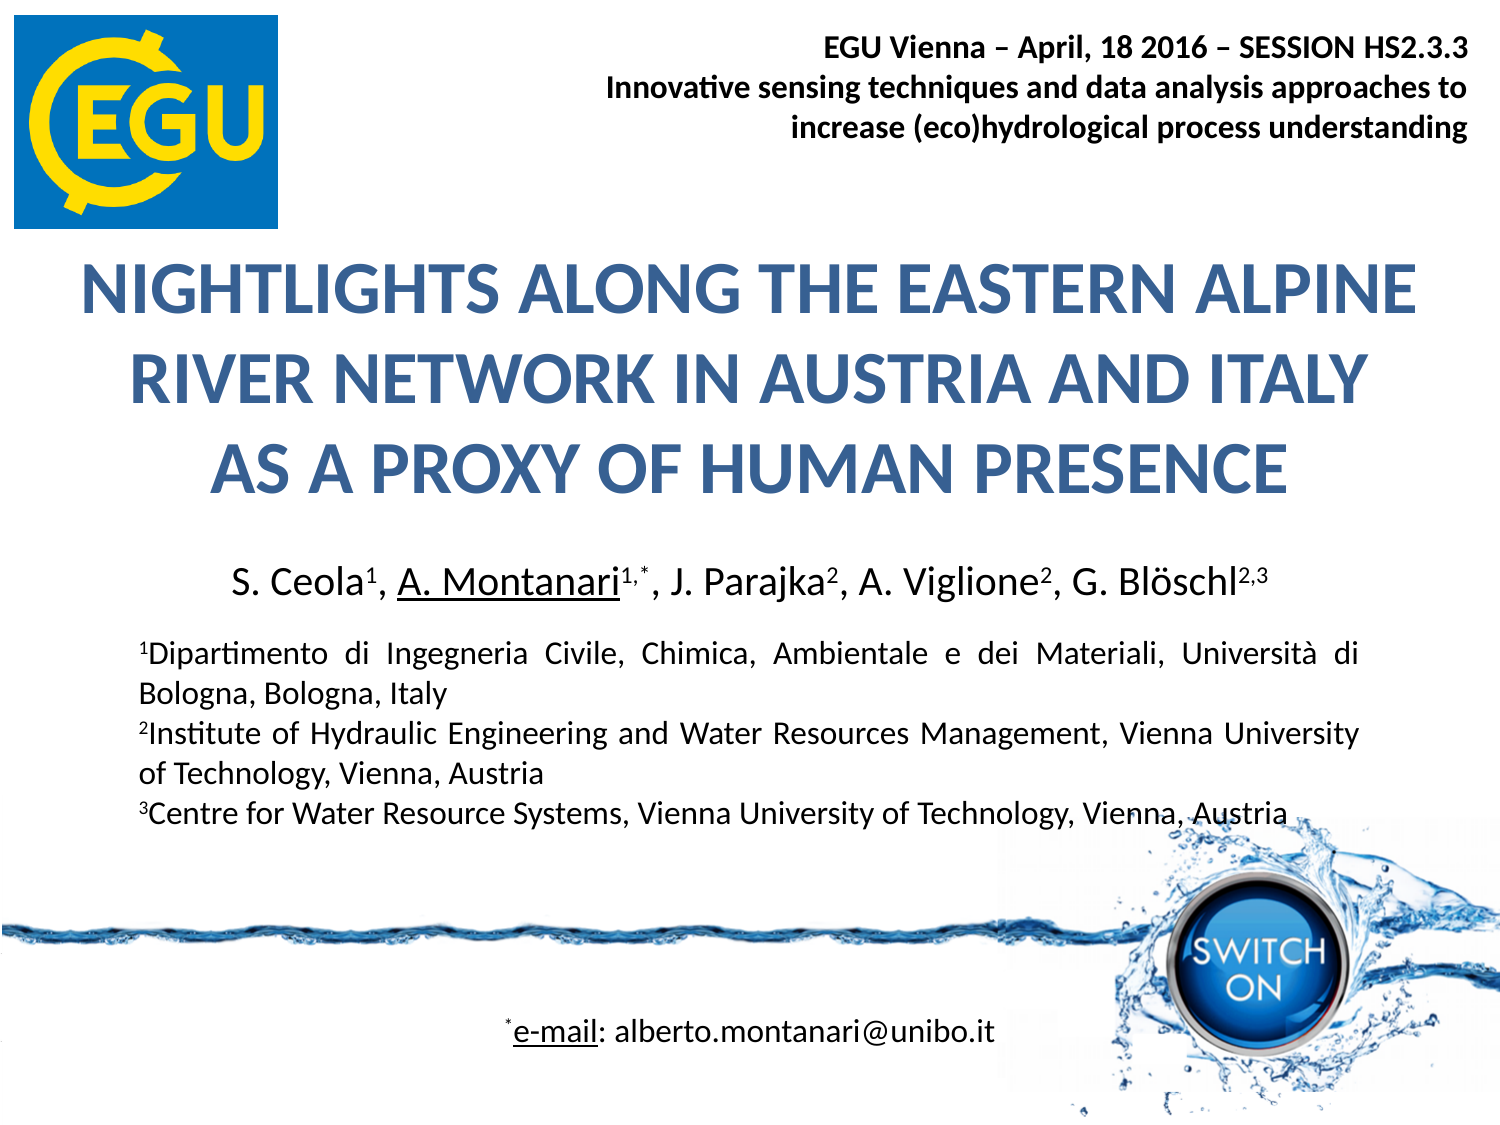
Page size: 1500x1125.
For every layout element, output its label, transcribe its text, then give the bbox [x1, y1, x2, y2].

text_box EGU Vienna – April, 18 2016 – SESSION HS2.3.3 Innovative sensing techniques and data analysis approaches to increase (eco)hydrological process understanding [556, 17, 1484, 153]
text_box S. Ceola1, A. Montanari1,*, J. Parajka2, A. Viglione2, G. Blöschl2,3 1Dipartimento di Ingegneria Civile, Chimica, Ambientale e dei Materiali, Università di Bologna, Bologna, Italy 2Institute of Hydraulic Engineering and Water Resources Management, Vienna University of Technology, Vienna, Austria 3Centre for Water Resource Systems, Vienna University of Technology, Vienna, Austria [123, 546, 1377, 794]
picture [0, 795, 1500, 1125]
text_box Nightlights along the Eastern Alpine river network in Austria and Italy as a proxy of human presence [22, 230, 1478, 516]
picture [14, 15, 279, 229]
